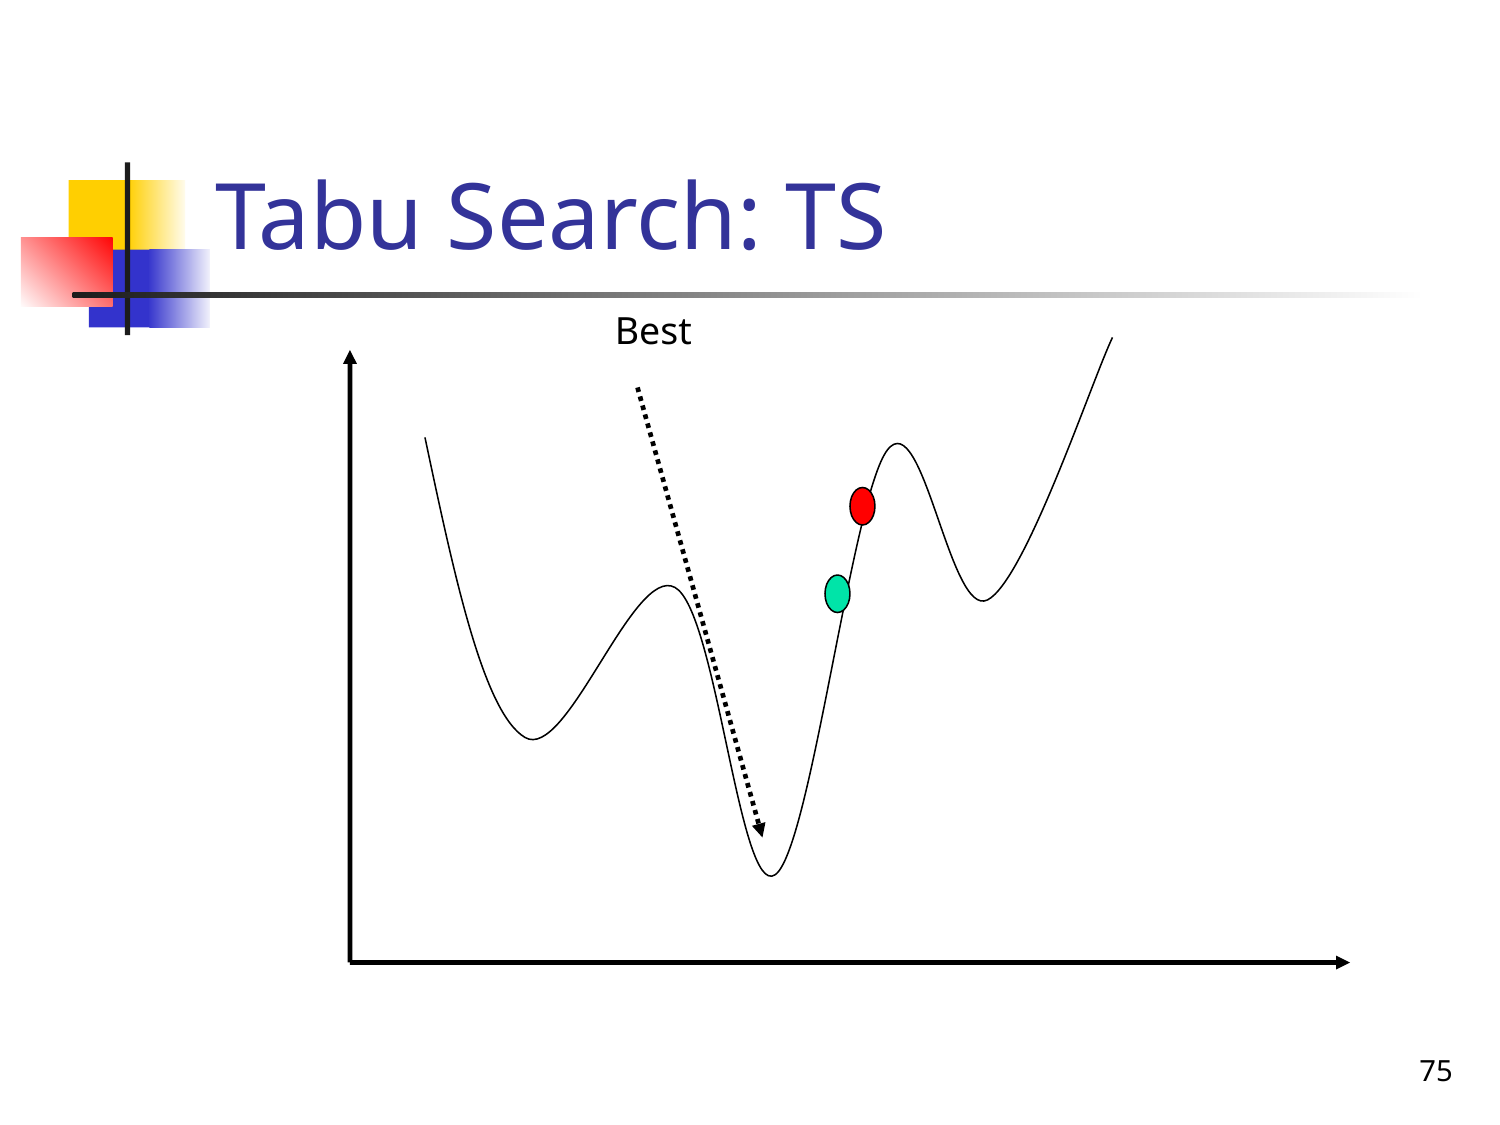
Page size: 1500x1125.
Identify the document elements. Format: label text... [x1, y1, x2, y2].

text_box Best [600, 299, 775, 360]
text_box [424, 337, 1113, 877]
title Tabu Search: TS [199, 140, 1479, 276]
text_box [752, 801, 766, 838]
text_box [849, 487, 875, 526]
text_box [825, 575, 850, 613]
text_box [343, 349, 357, 962]
text_box [349, 956, 1351, 969]
slide_number 75 [1154, 1023, 1468, 1100]
